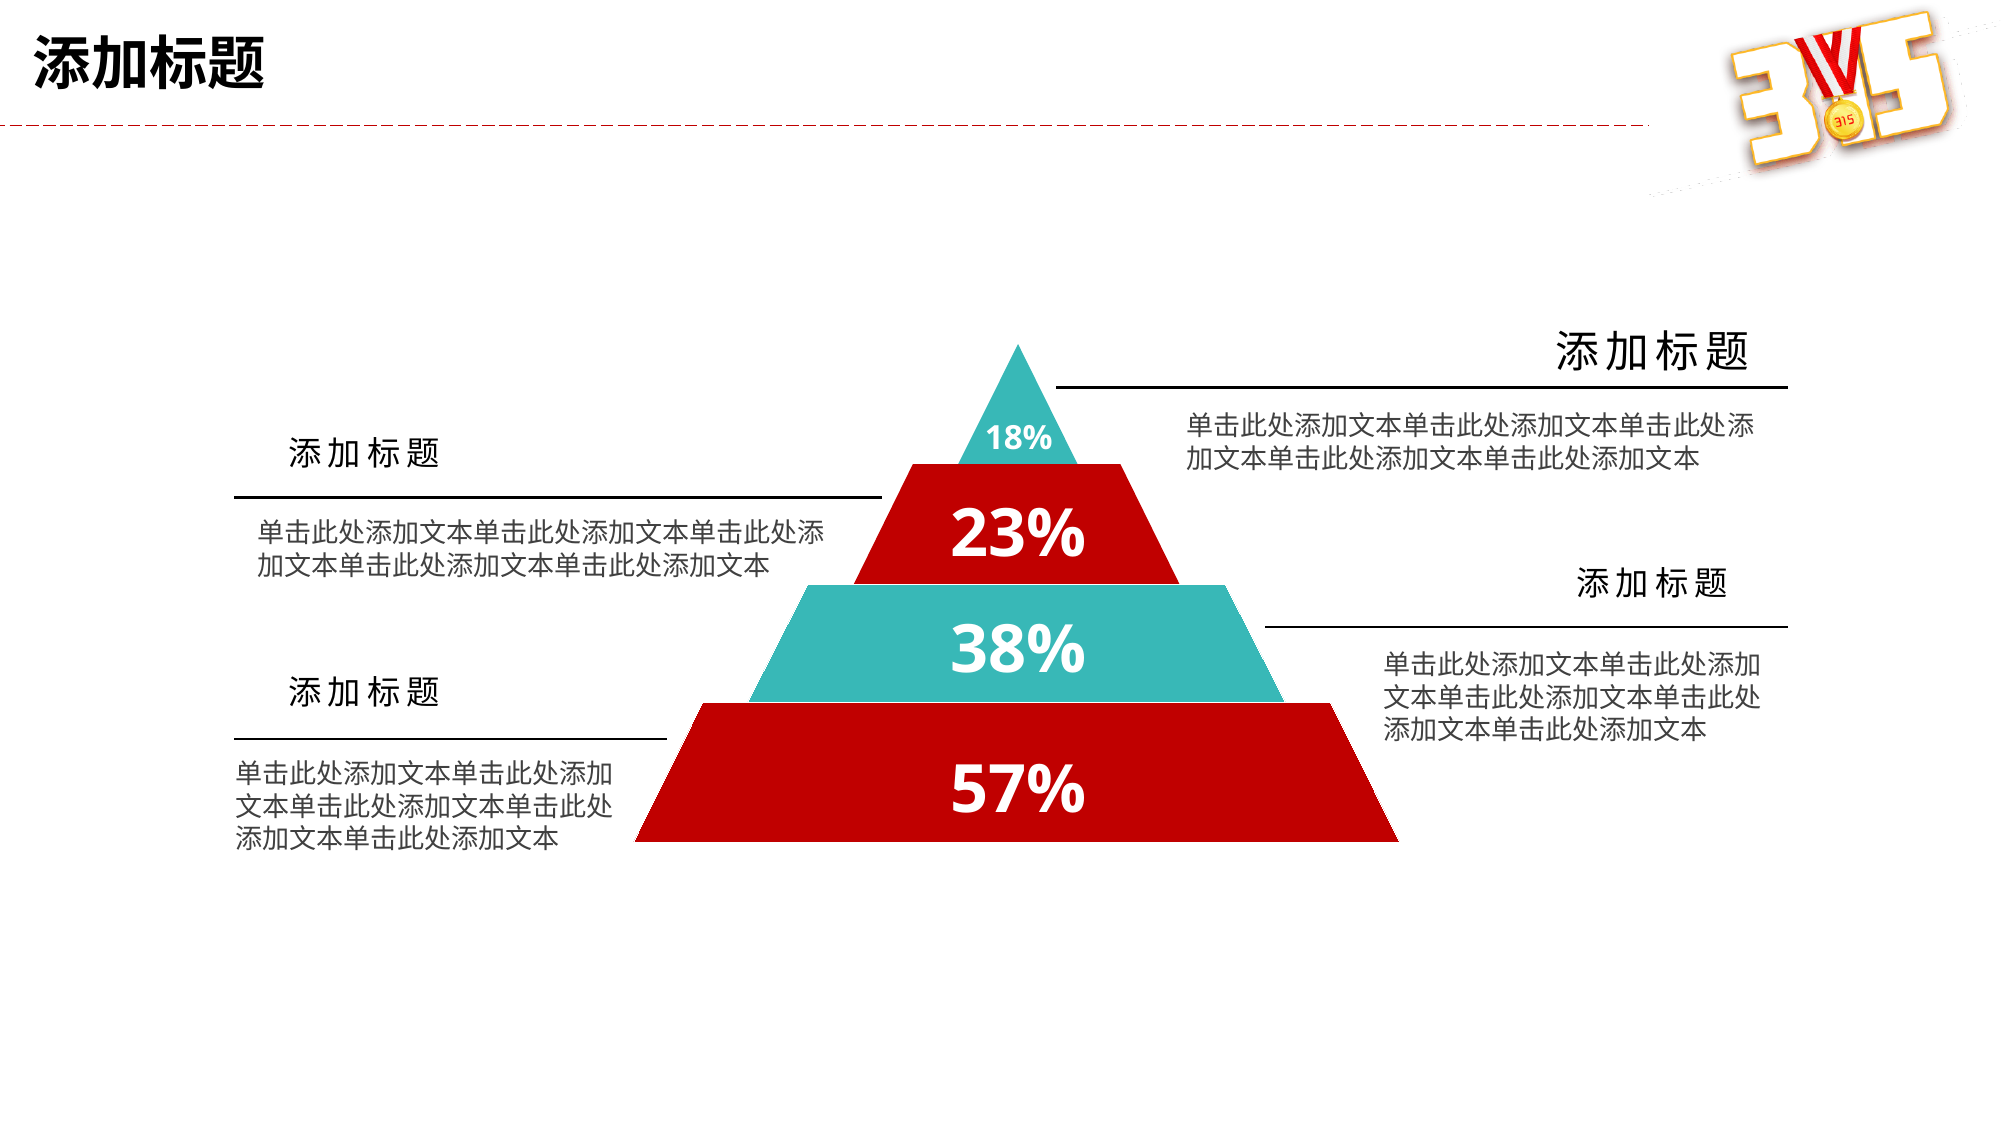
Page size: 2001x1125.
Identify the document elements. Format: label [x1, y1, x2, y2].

text_box [0, 0, 2000, 1125]
text_box [738, 584, 1295, 721]
